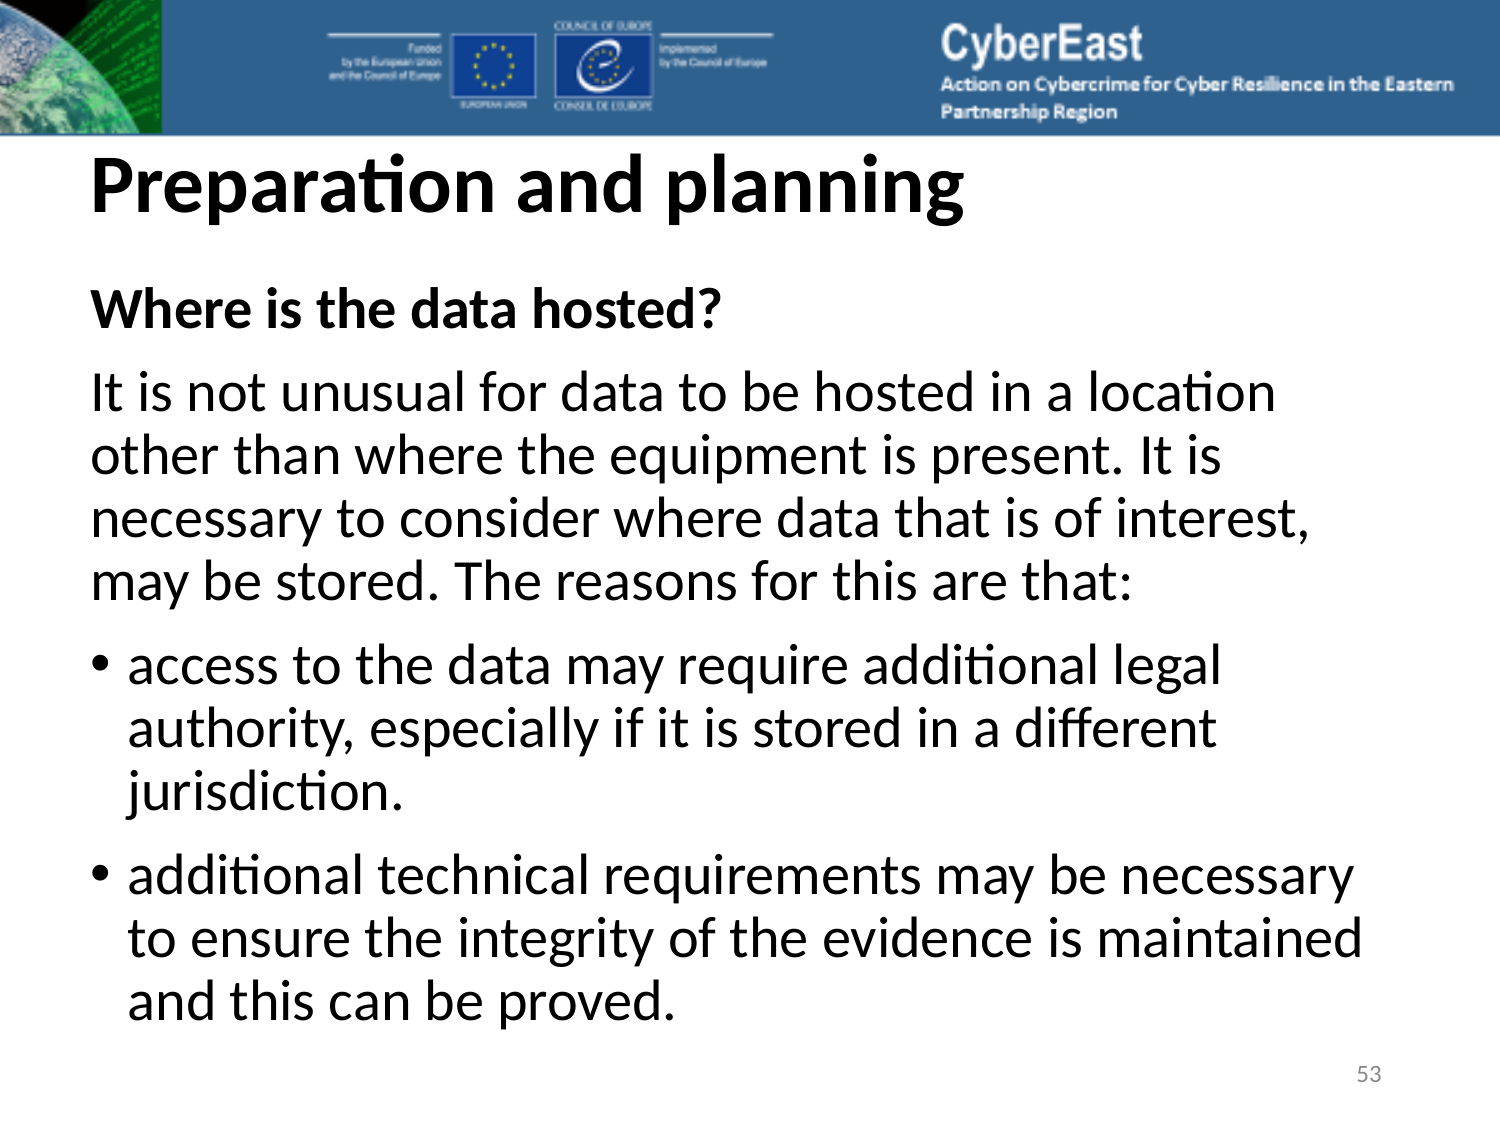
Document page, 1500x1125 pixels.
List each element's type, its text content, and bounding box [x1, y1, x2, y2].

title Preparation and planning [75, 113, 1425, 257]
picture [0, 0, 1500, 1125]
list Where is the data hosted? It is not unusual for data to be hosted in a location other than where the equipment is present. It is necessary to consider where data that is of interest, may be stored. The reasons for this are that: access to the data may require additional legal authority, especially if it is stored in a different jurisdiction. additional technical requirements may be necessary to ensure the integrity of the evidence is maintained and this can be proved. [75, 270, 1425, 1125]
